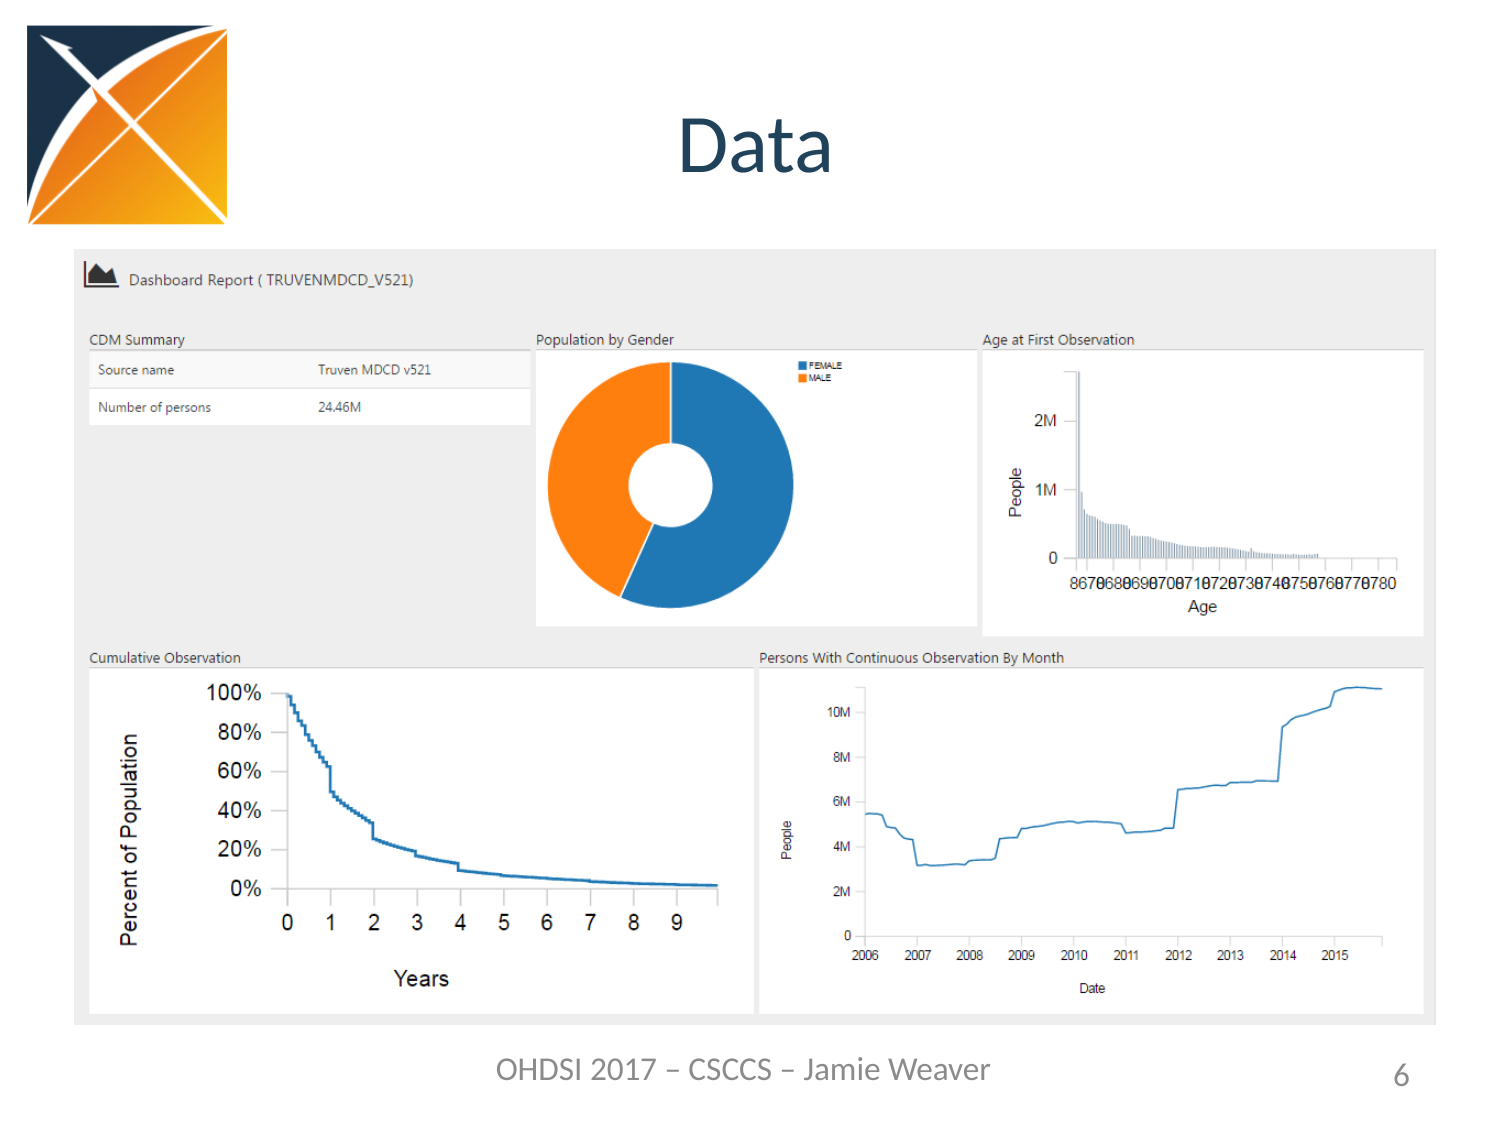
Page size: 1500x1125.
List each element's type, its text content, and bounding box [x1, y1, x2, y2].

picture [26, 24, 227, 225]
picture [74, 249, 1438, 1026]
slide_number 6 [1074, 1042, 1425, 1103]
title Data [237, 45, 1275, 233]
footer OHDSI 2017 – CSCCS – Jamie Weaver [474, 1037, 1013, 1098]
